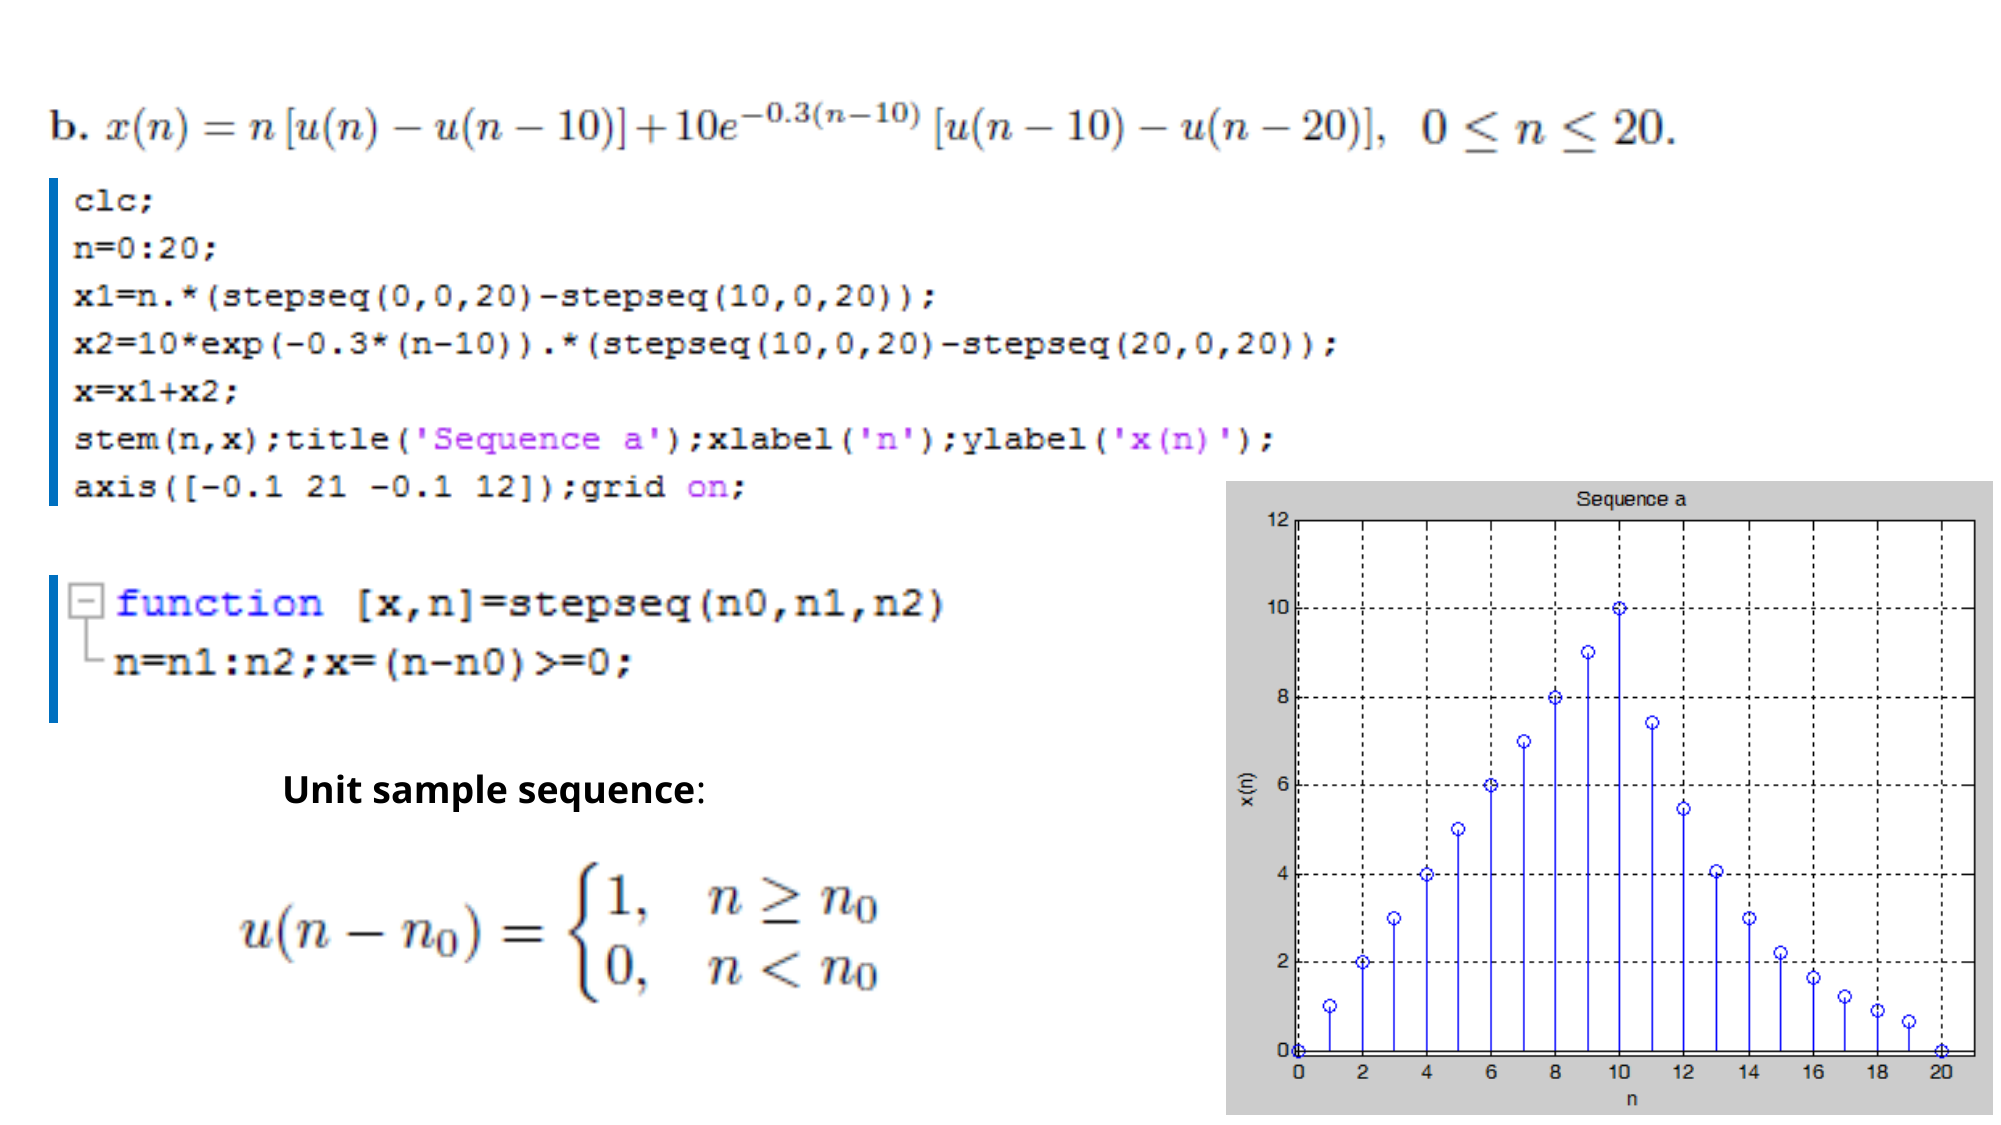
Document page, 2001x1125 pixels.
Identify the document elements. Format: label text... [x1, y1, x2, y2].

text_box Unit sample sequence: [267, 758, 721, 819]
picture [1226, 481, 1993, 1115]
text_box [53, 177, 1353, 524]
picture [31, 93, 1398, 163]
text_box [53, 574, 960, 724]
picture [1415, 84, 1686, 171]
picture [201, 842, 935, 1025]
